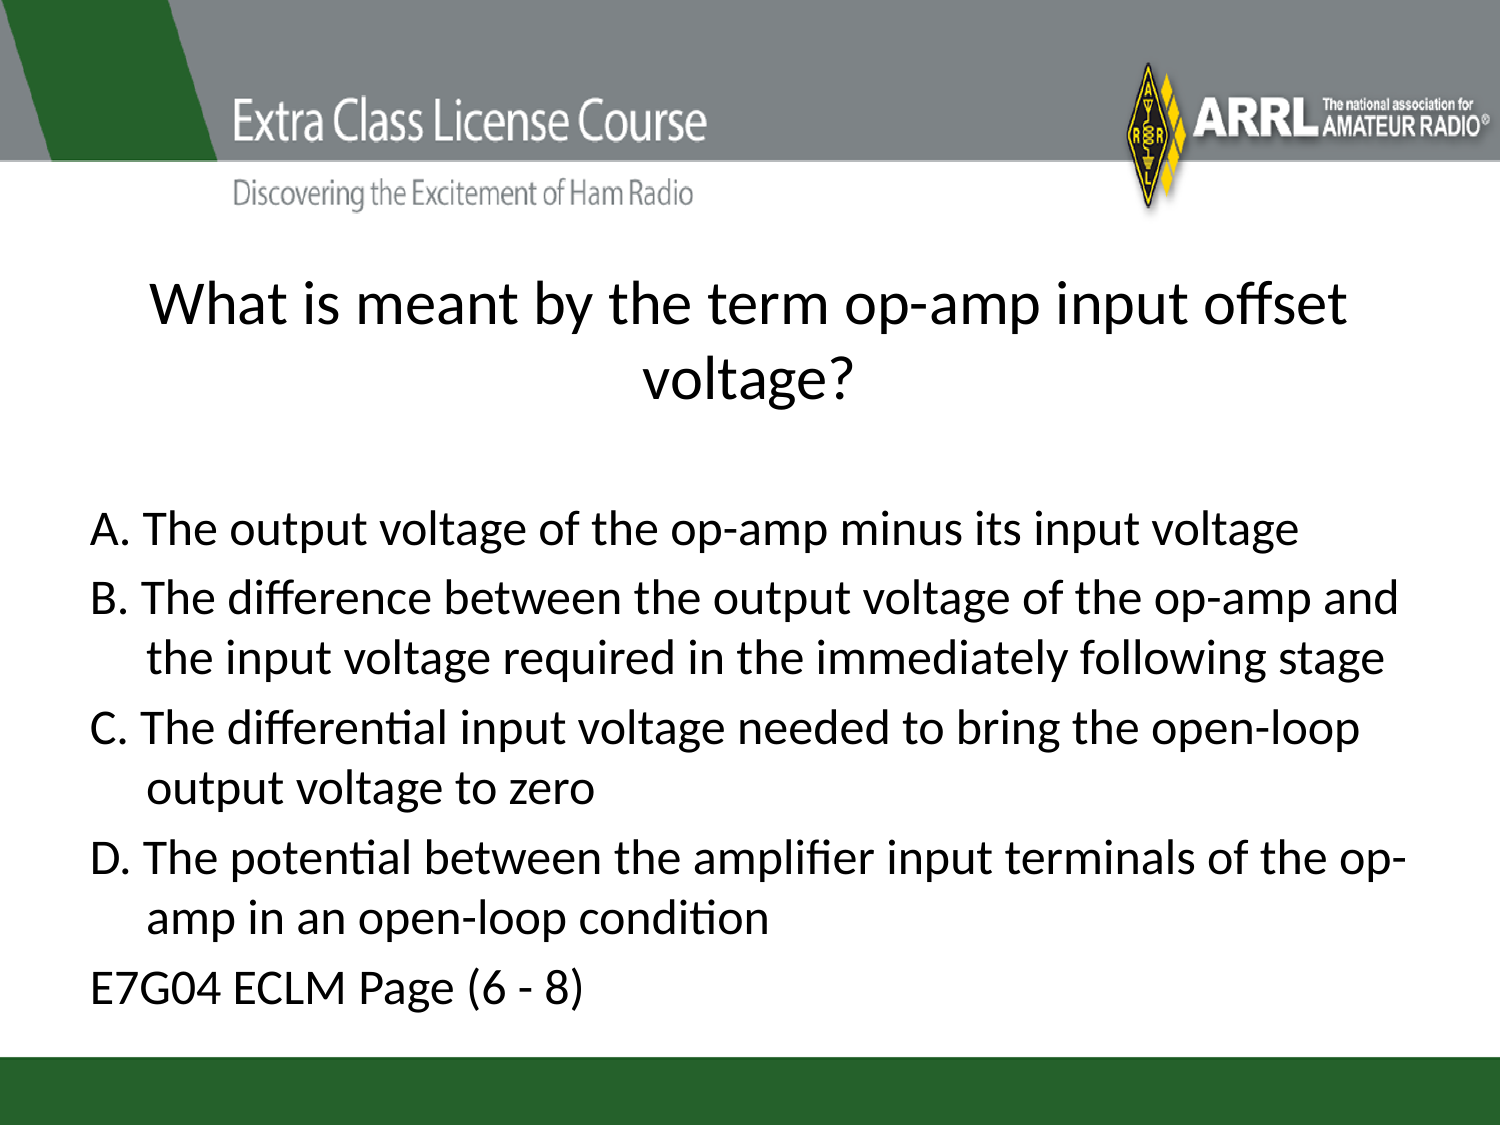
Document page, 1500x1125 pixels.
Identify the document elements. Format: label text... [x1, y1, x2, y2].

picture [0, 0, 1500, 1125]
title What is meant by the term op-amp input offset voltage? [75, 254, 1425, 435]
list A. The output voltage of the op-amp minus its input voltage B. The difference between the output voltage of the op-amp and the input voltage required in the immediately following stage C. The differential input voltage needed to bring the open-loop output voltage to zero D. The potential between the amplifier input terminals of the op-amp in an open-loop condition E7G04 ECLM Page (6 - 8) [75, 487, 1425, 1005]
